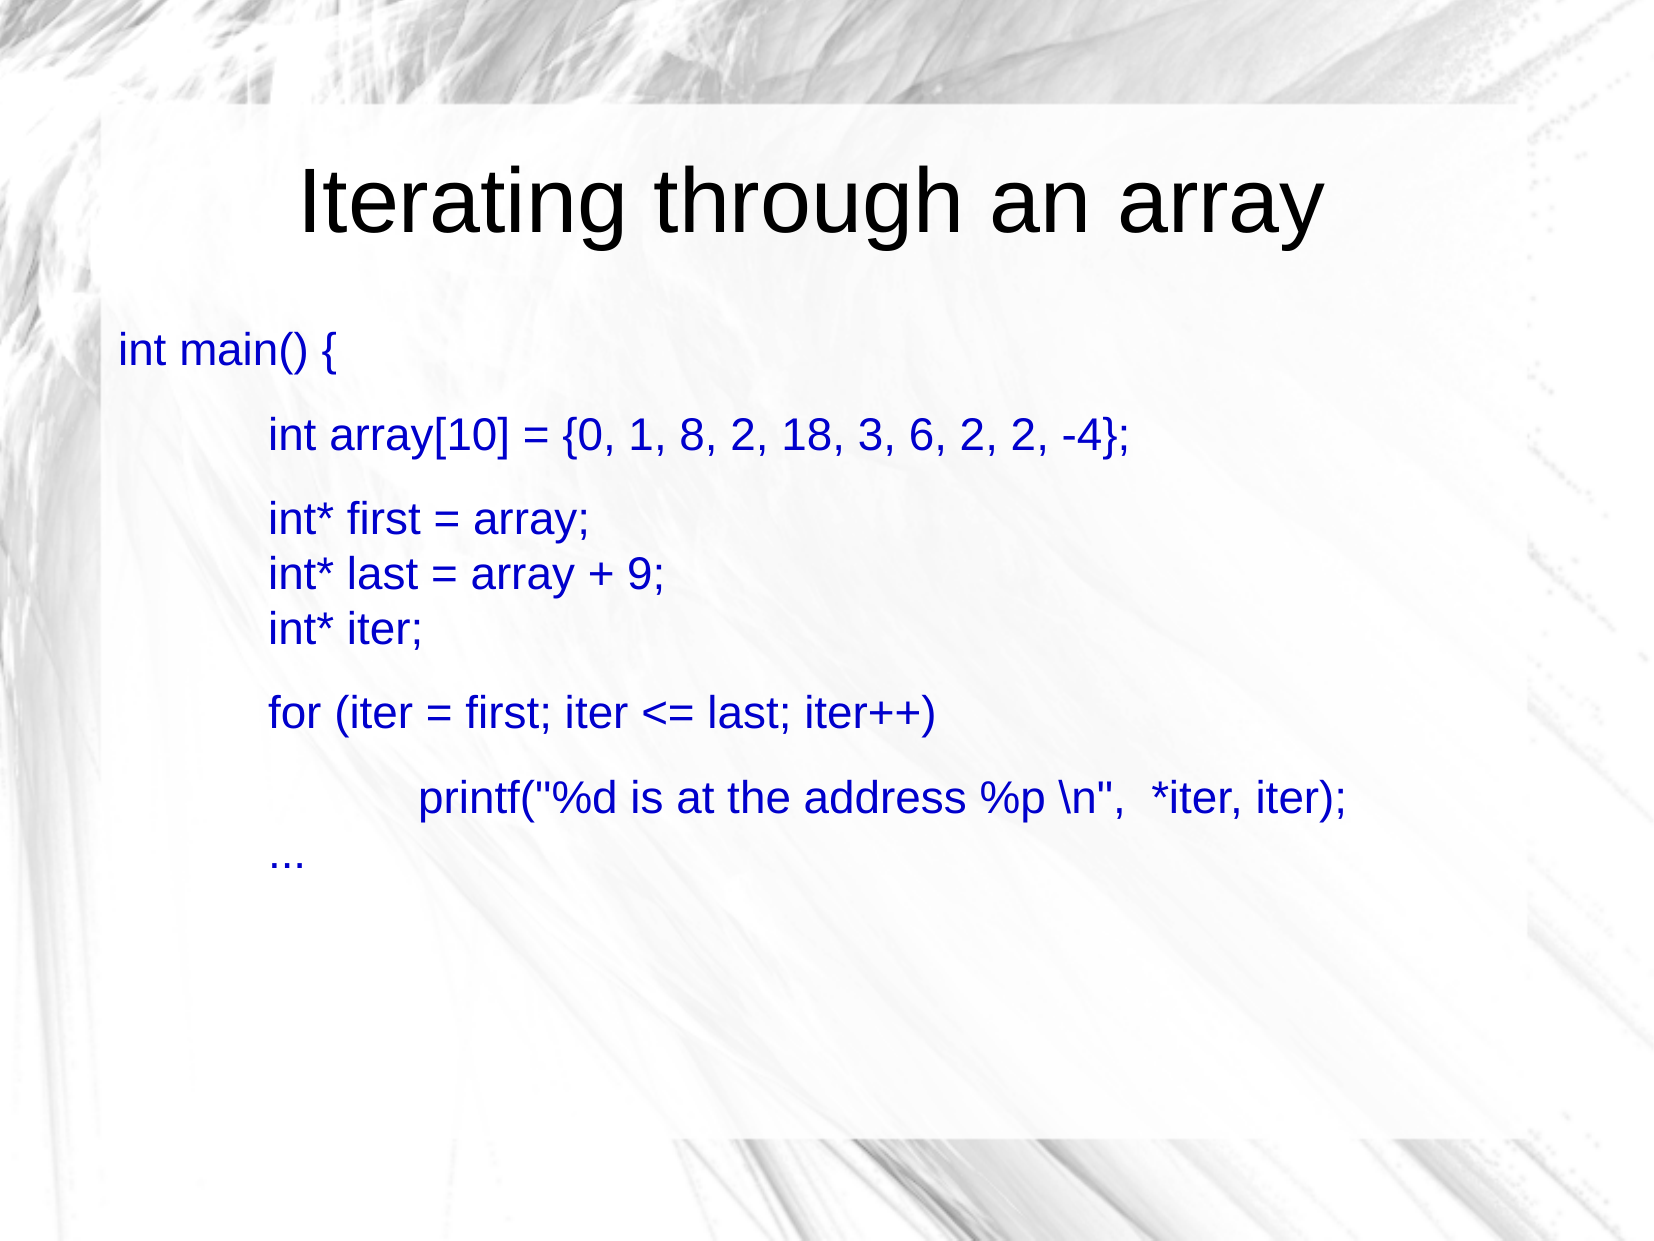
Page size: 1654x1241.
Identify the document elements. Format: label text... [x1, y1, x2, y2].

title Iterating through an array [118, 112, 1506, 281]
list int main() { int array[10] = {0, 1, 8, 2, 18, 3, 6, 2, 2, -4}; int* first = array; int* last = array + 9; int* iter; for (iter = first; iter <= last; iter++) printf("%d is at the address %p \n", *iter, iter); ... [118, 319, 1571, 1109]
picture [0, 0, 1654, 1241]
